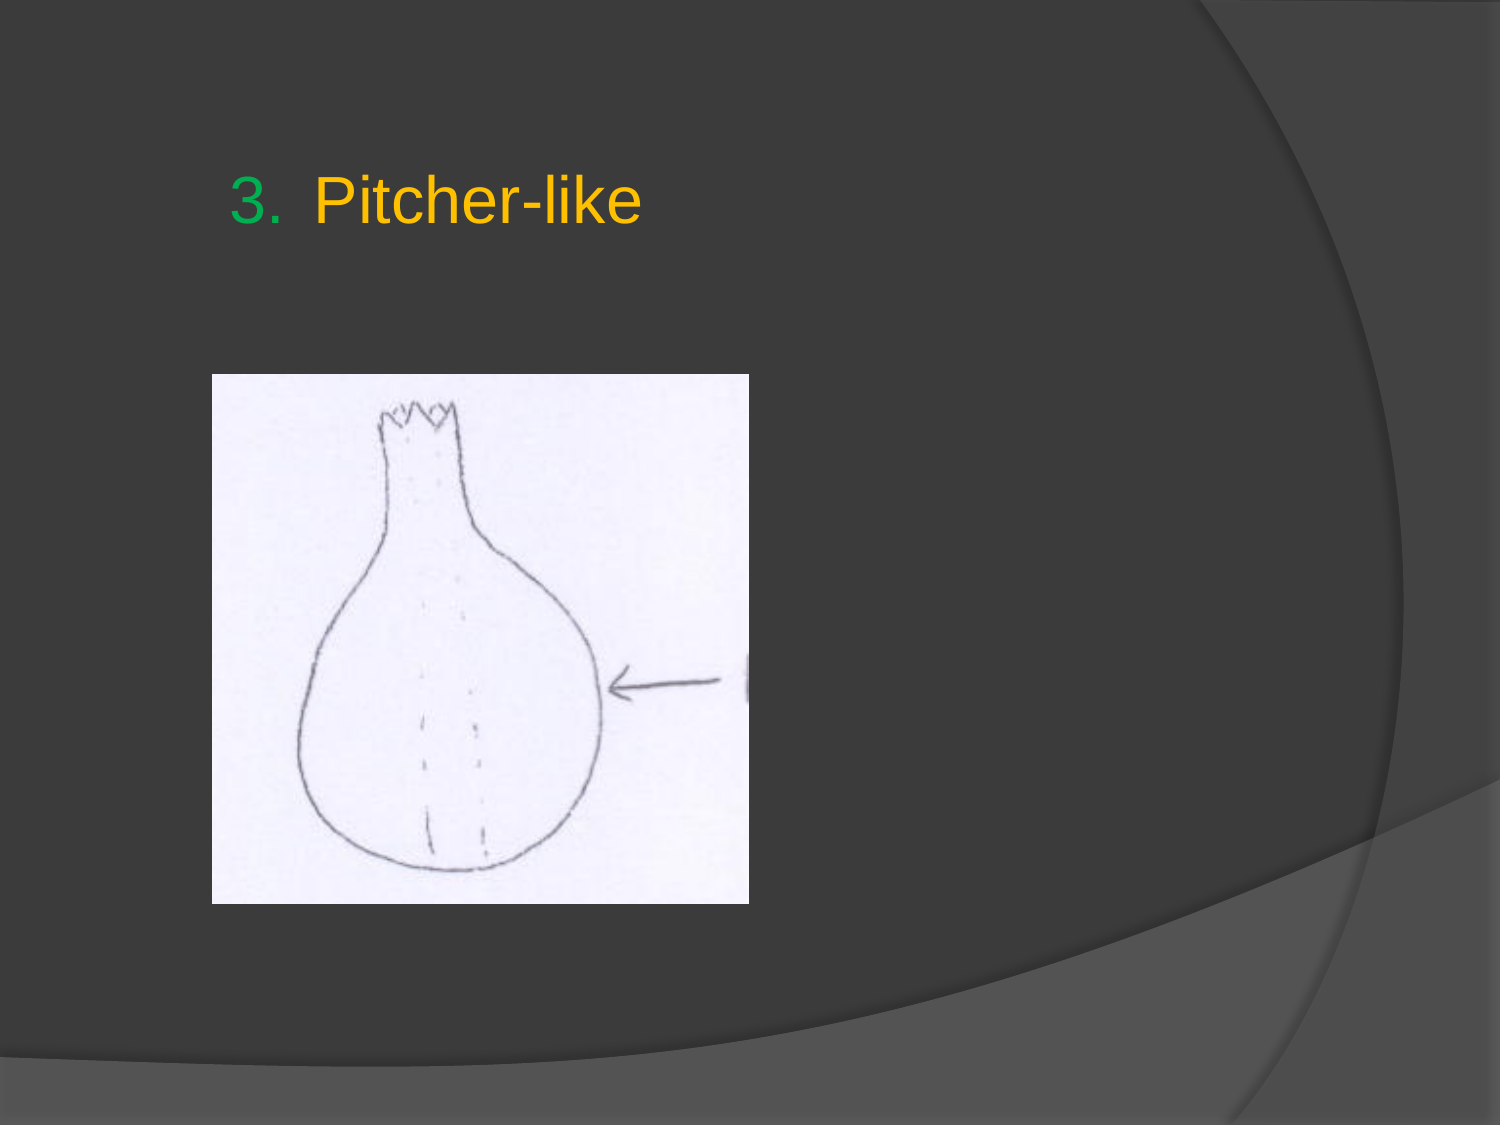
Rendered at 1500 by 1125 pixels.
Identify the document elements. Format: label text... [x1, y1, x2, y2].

text_box Pitcher-like [214, 149, 659, 245]
picture [212, 374, 749, 904]
